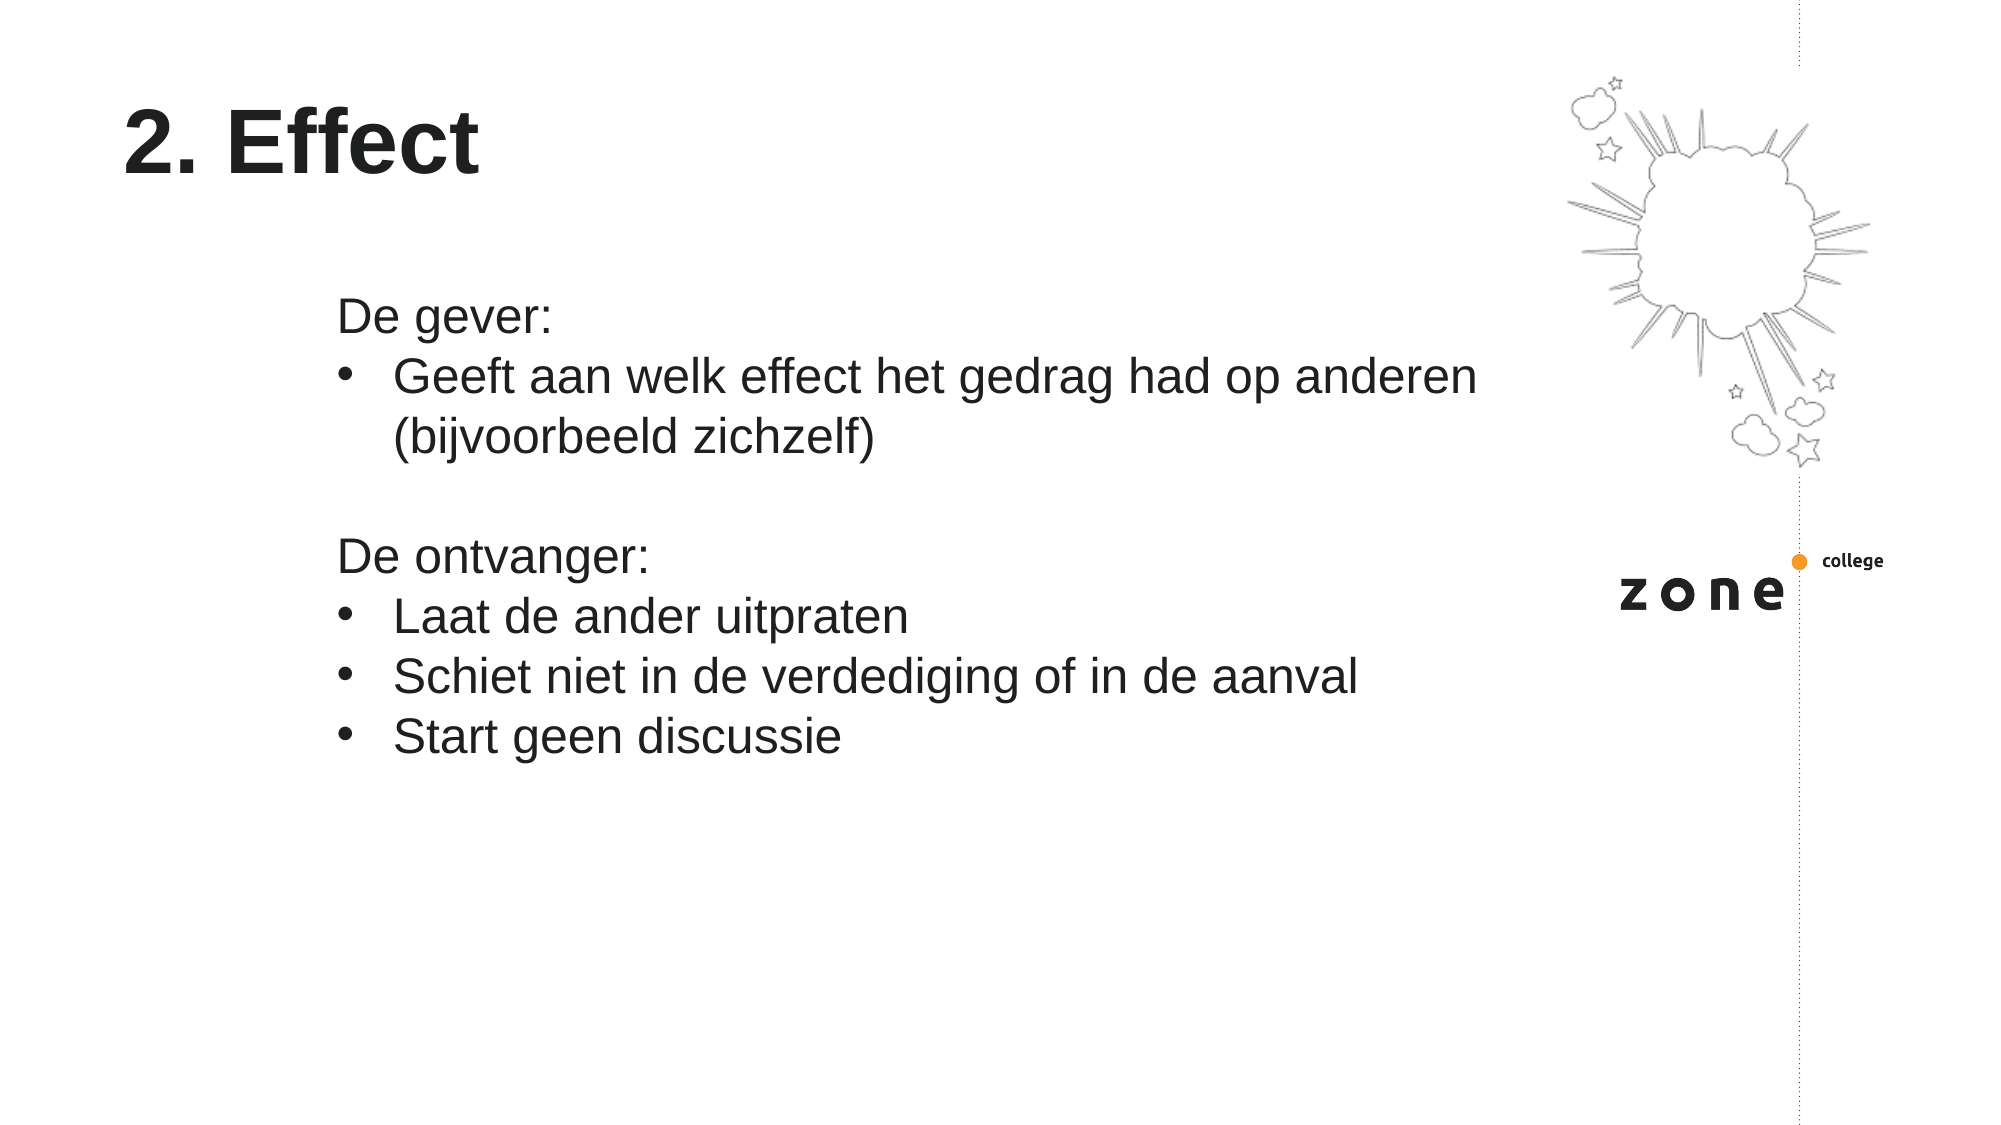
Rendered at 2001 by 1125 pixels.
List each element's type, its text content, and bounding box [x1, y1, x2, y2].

list De gever: Geeft aan welk effect het gedrag had op anderen (bijvoorbeeld zichzelf) De ontvanger: Laat de ander uitpraten Schiet niet in de verdediging of in de aanval Start geen discussie [336, 283, 1607, 998]
picture [1566, 0, 2001, 1125]
title 2. Effect [124, 94, 1566, 272]
